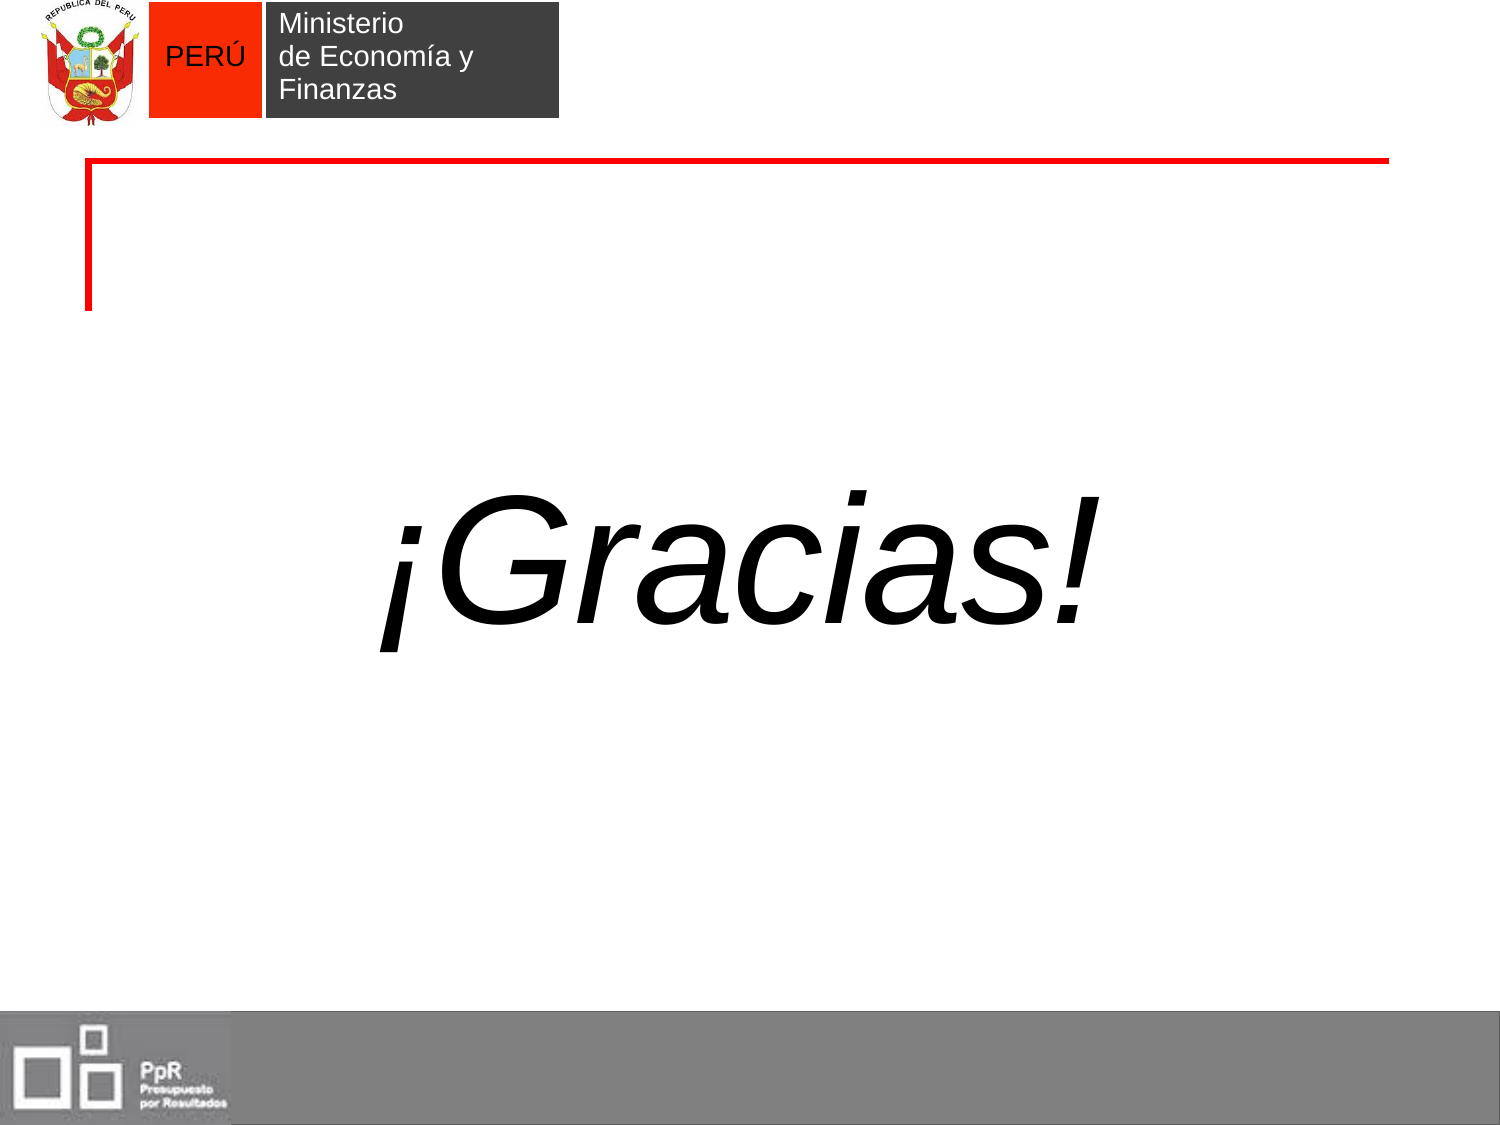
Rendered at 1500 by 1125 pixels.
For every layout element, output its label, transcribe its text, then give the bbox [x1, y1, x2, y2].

text_box ¡Gracias! [360, 432, 1187, 668]
picture [0, 1011, 231, 1125]
picture [41, 0, 139, 126]
